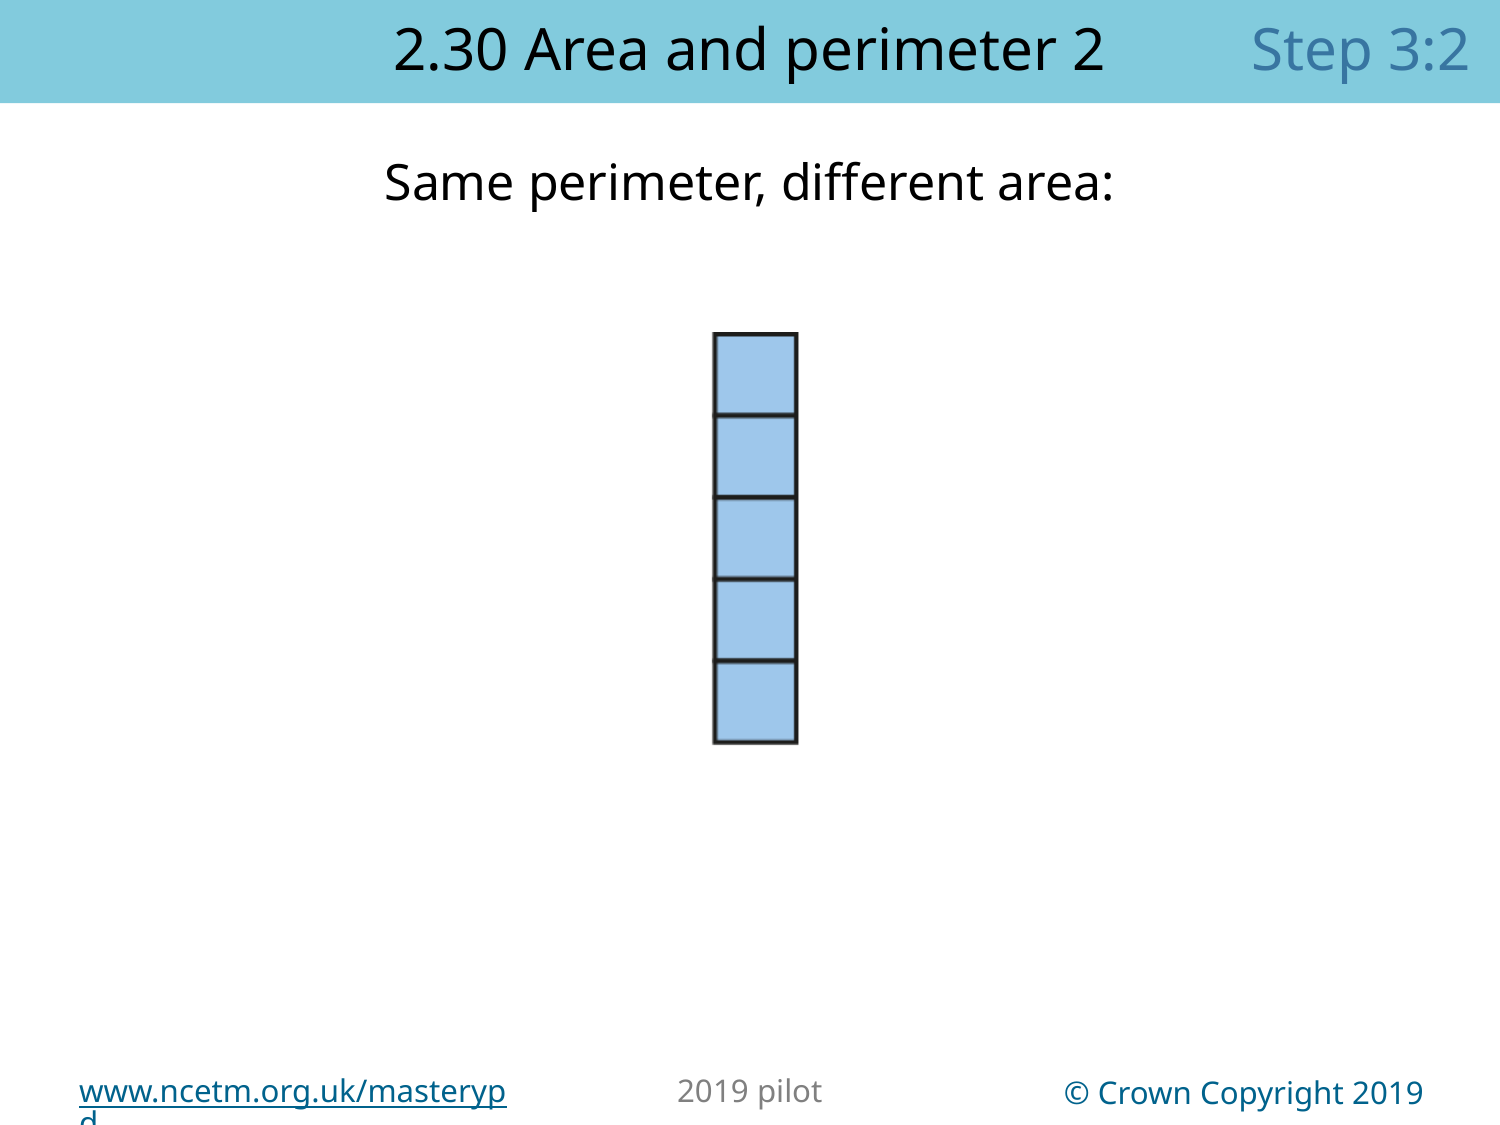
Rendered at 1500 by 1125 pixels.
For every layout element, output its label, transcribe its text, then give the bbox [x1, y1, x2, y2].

list Step 3:2 [0, 0, 1500, 104]
picture [101, 332, 1399, 793]
text_box Same perimeter, different area: [45, 143, 1455, 218]
